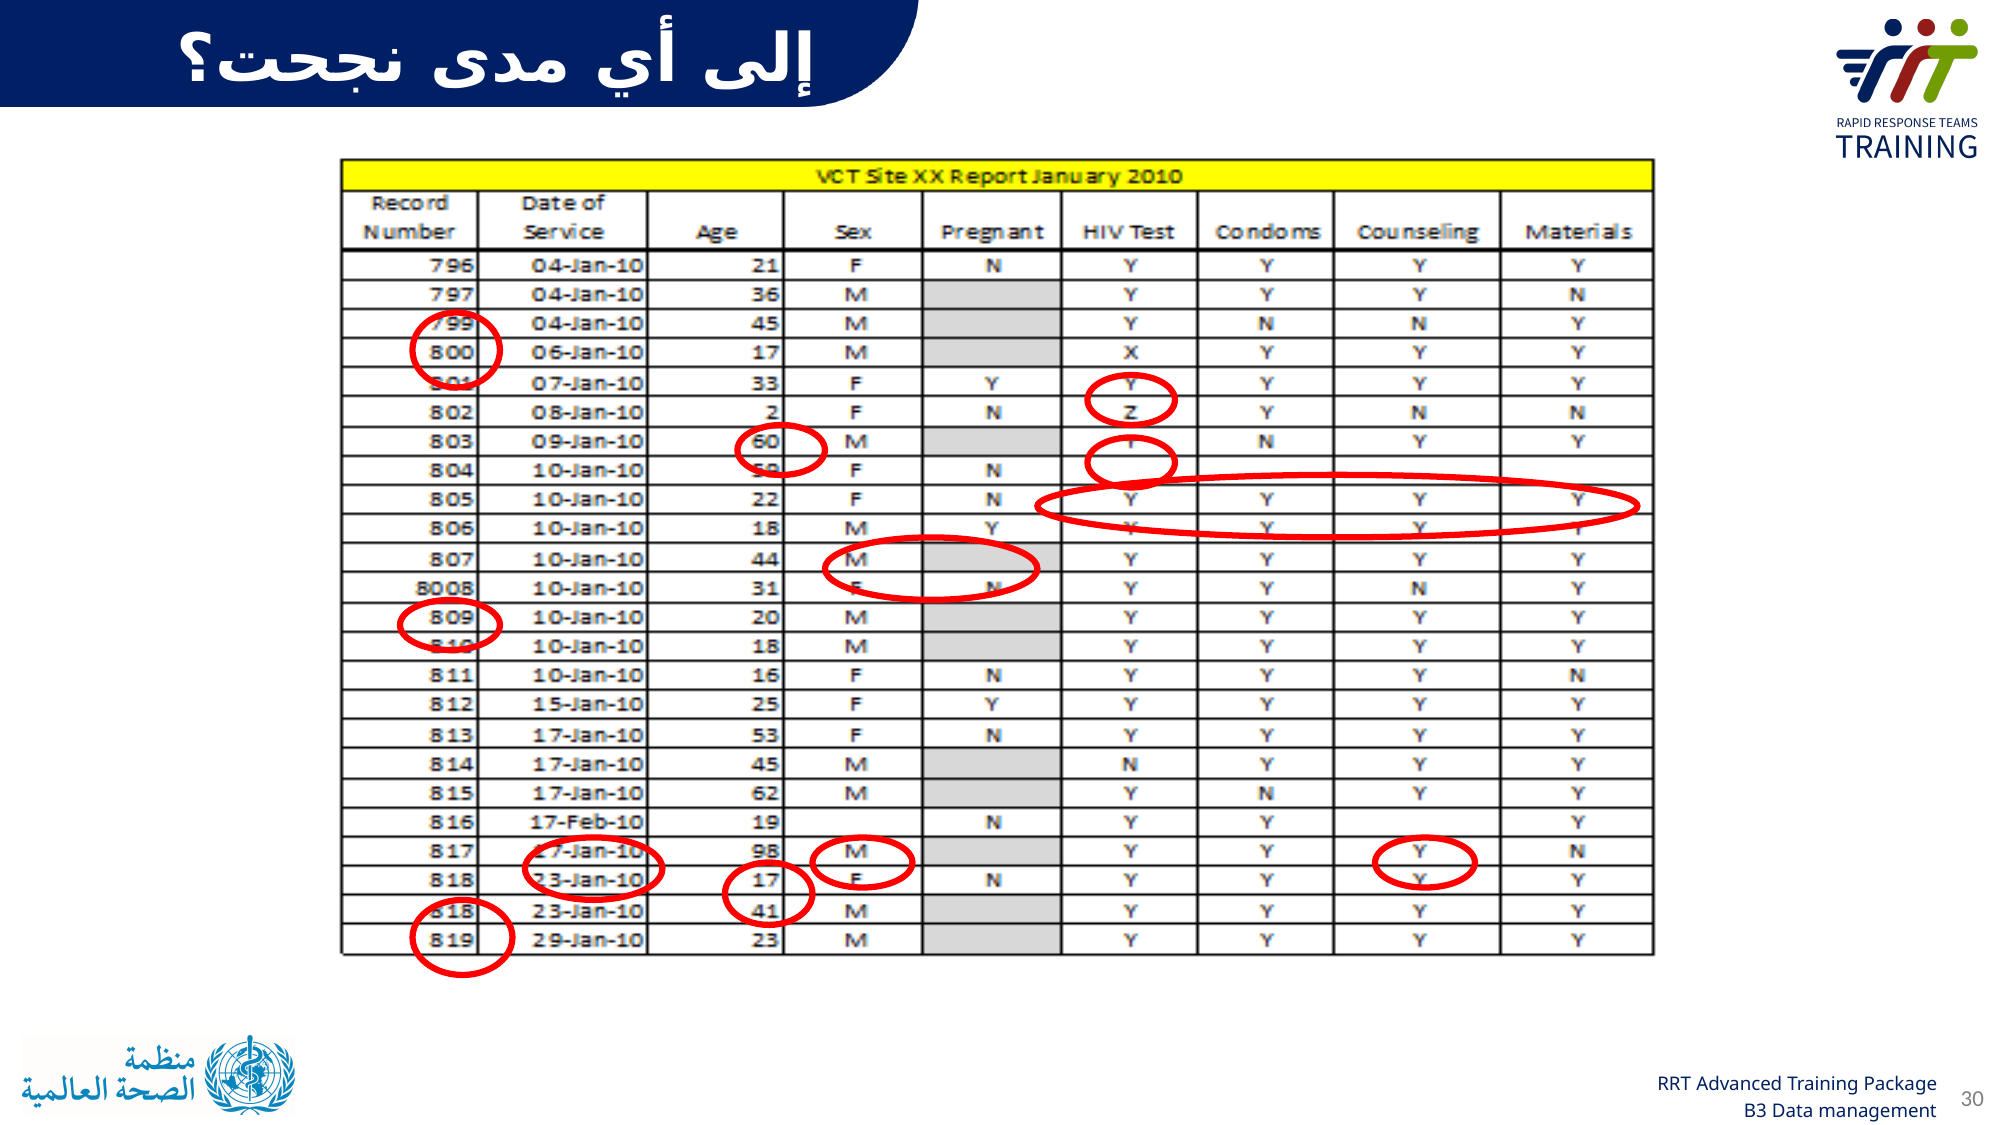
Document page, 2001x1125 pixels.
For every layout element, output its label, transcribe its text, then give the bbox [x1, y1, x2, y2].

text_box [435, 969, 490, 975]
picture [0, 0, 919, 107]
text_box إلى أي مدى نجحت؟ [21, 13, 825, 107]
picture [1835, 19, 1978, 167]
picture [330, 155, 1669, 969]
picture [22, 1035, 295, 1115]
picture [252, 1050, 258, 1059]
